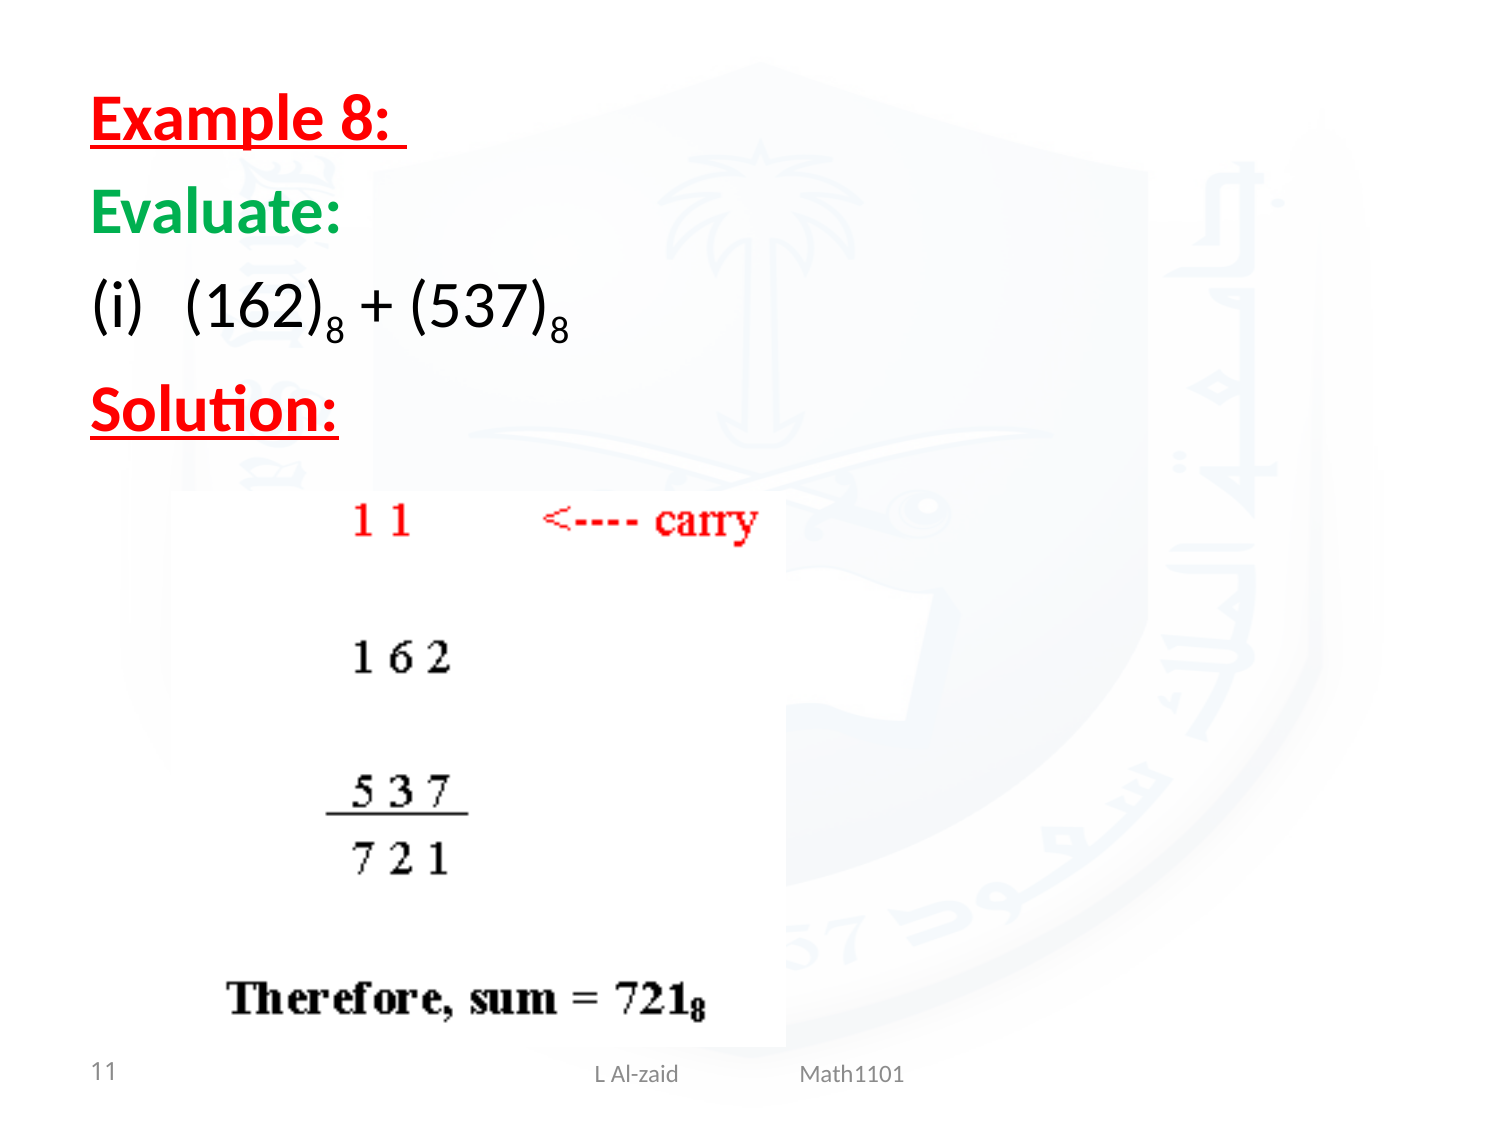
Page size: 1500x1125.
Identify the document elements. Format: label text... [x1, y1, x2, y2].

picture [170, 491, 786, 1048]
footer L Al-zaid Math1101 [512, 1042, 988, 1103]
slide_number 11 [75, 1042, 425, 1103]
list Example 8: Evaluate: (162)8 + (537)8 Solution: [75, 66, 1425, 1005]
